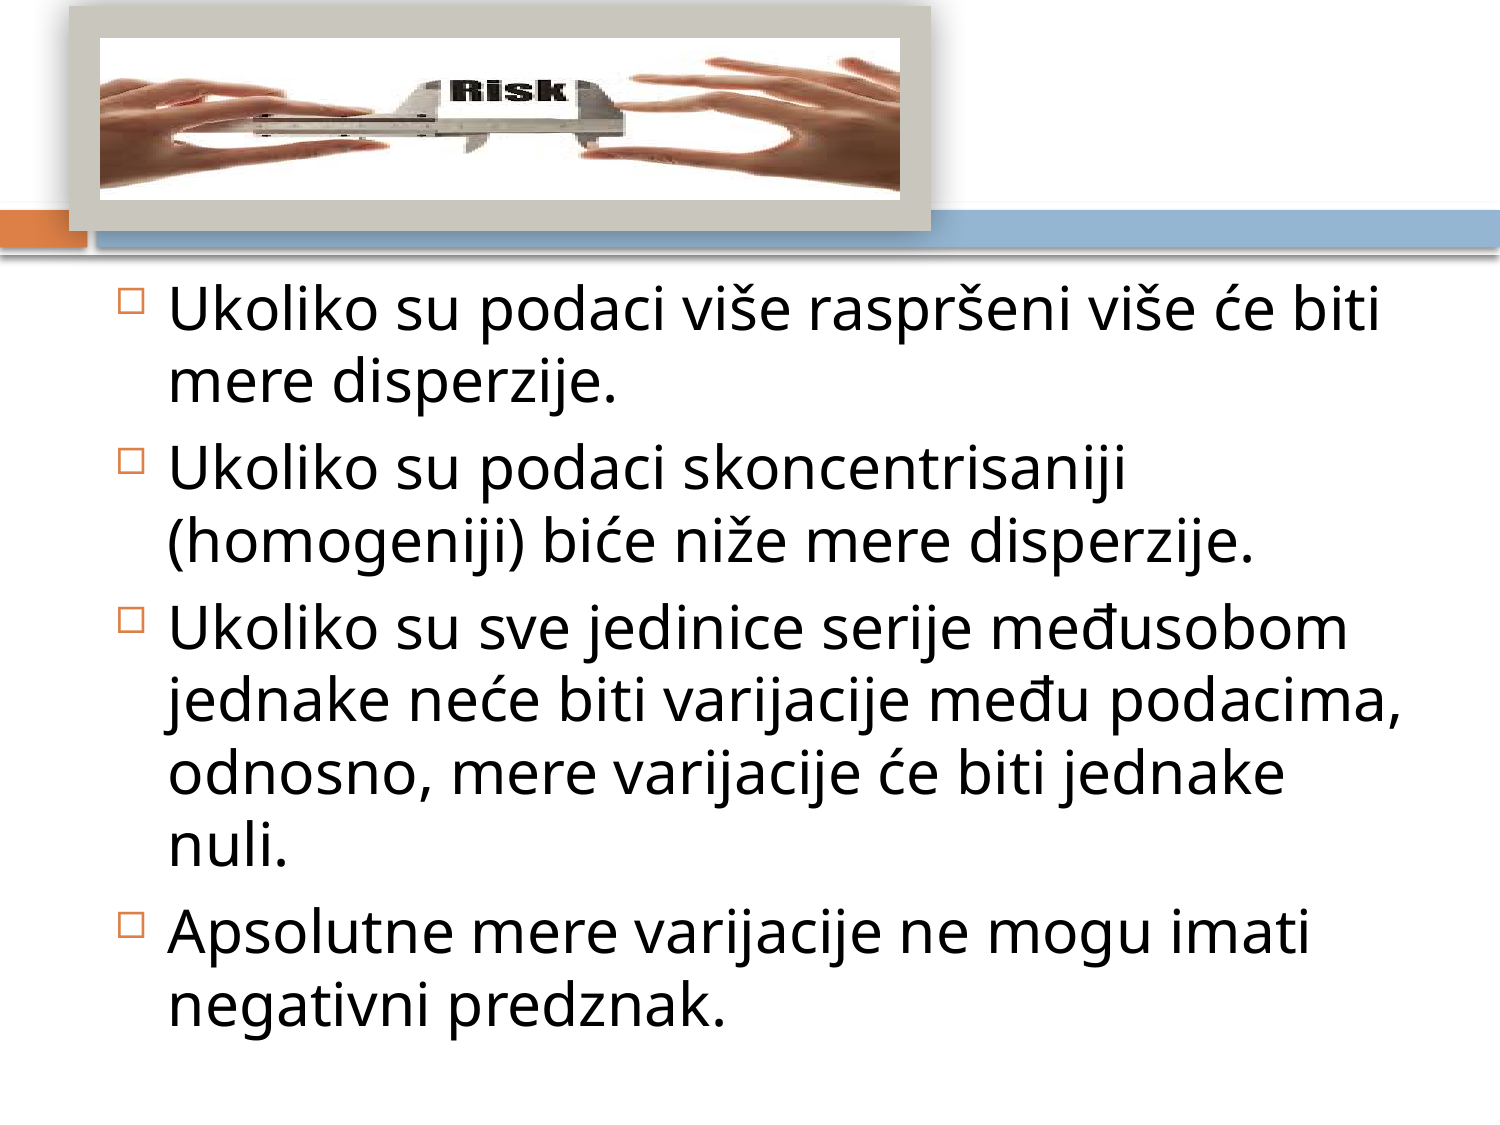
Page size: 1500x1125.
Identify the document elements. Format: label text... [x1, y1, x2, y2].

list Ukoliko su podaci više raspršeni više će biti mere disperzije. Ukoliko su podaci skoncentrisaniji (homogeniji) biće niže mere disperzije. Ukoliko su sve jedinice serije međusobom jednake neće biti varijacije među podacima, odnosno, mere varijacije će biti jednake nuli. Apsolutne mere varijacije ne mogu imati negativni predznak. [100, 262, 1438, 1000]
picture [99, 37, 901, 201]
